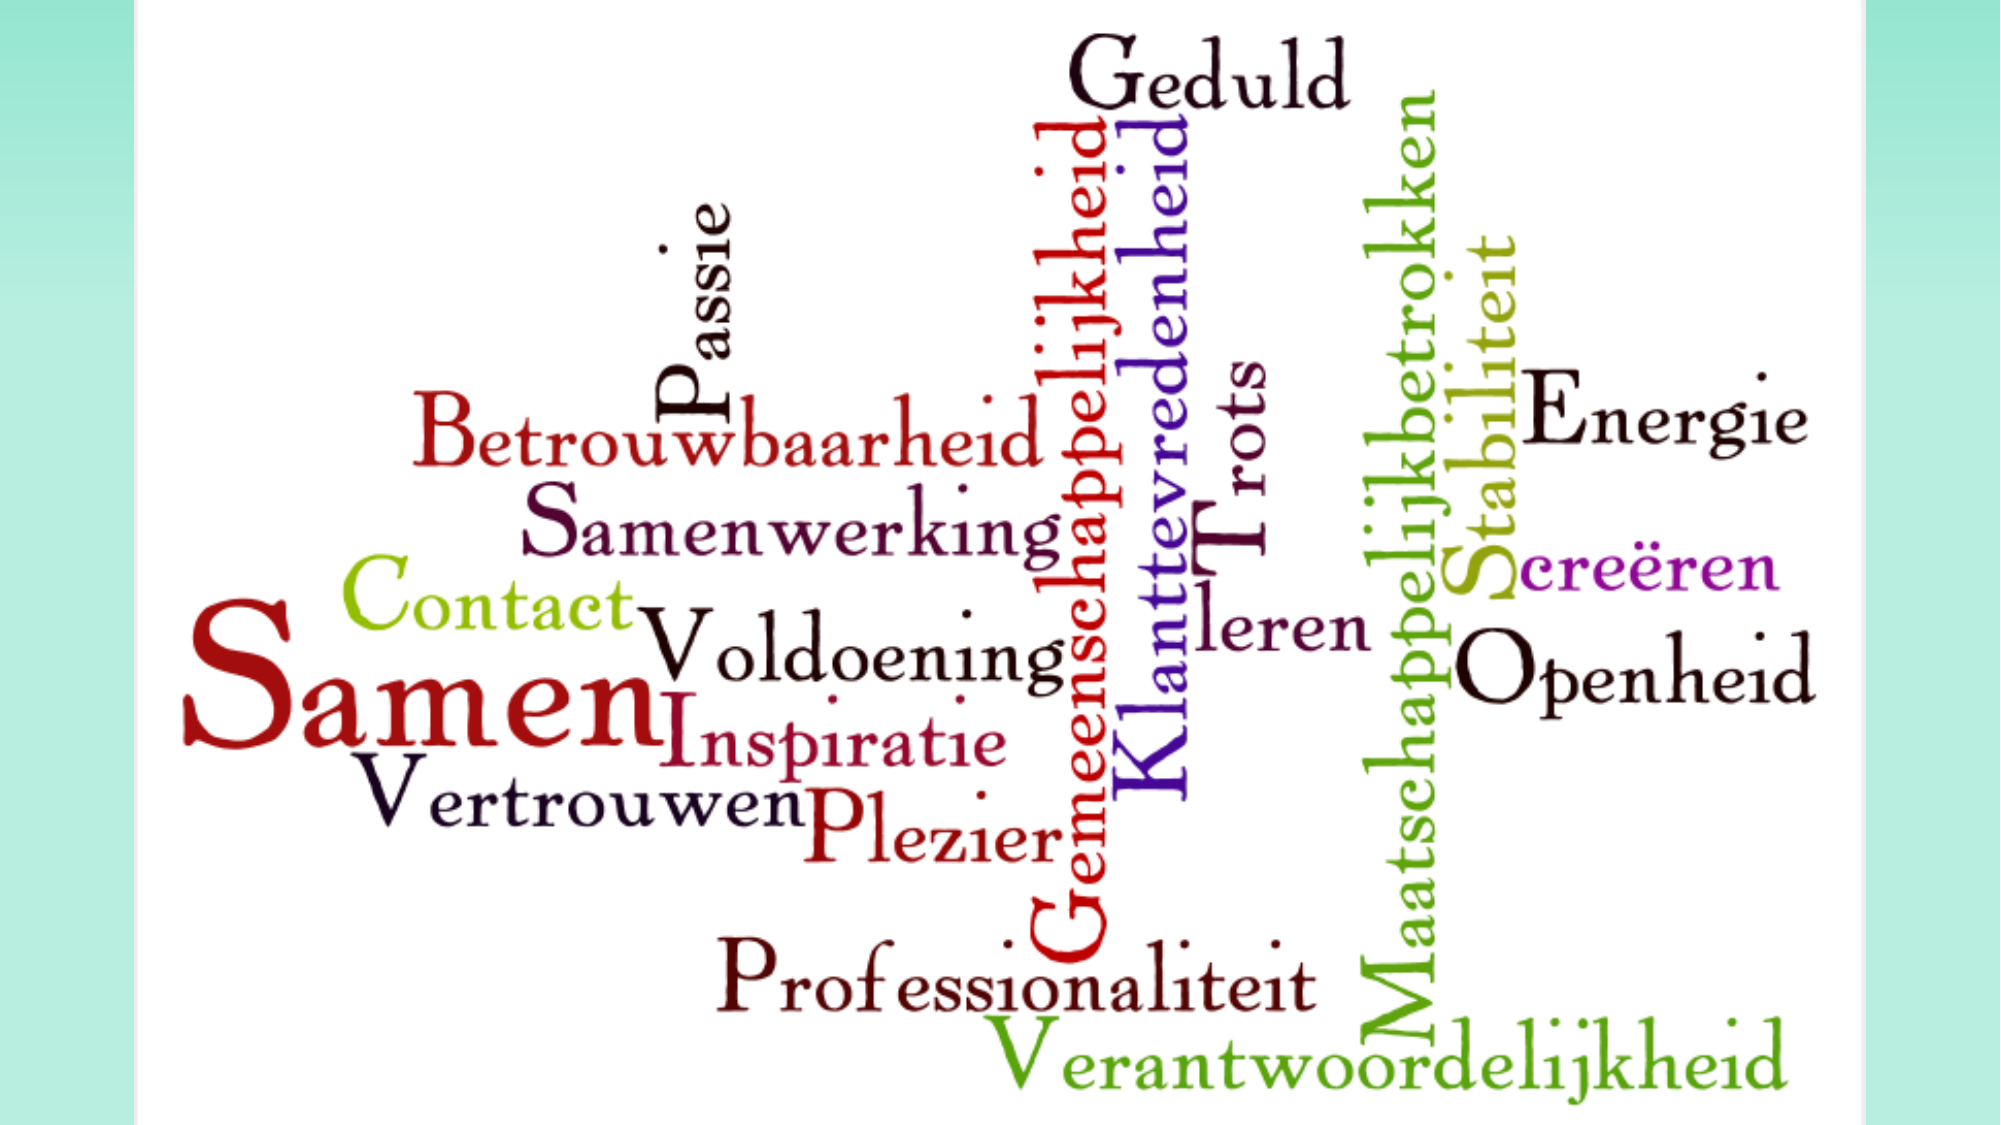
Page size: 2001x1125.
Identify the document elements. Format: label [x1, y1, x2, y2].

list [134, 0, 1866, 1125]
